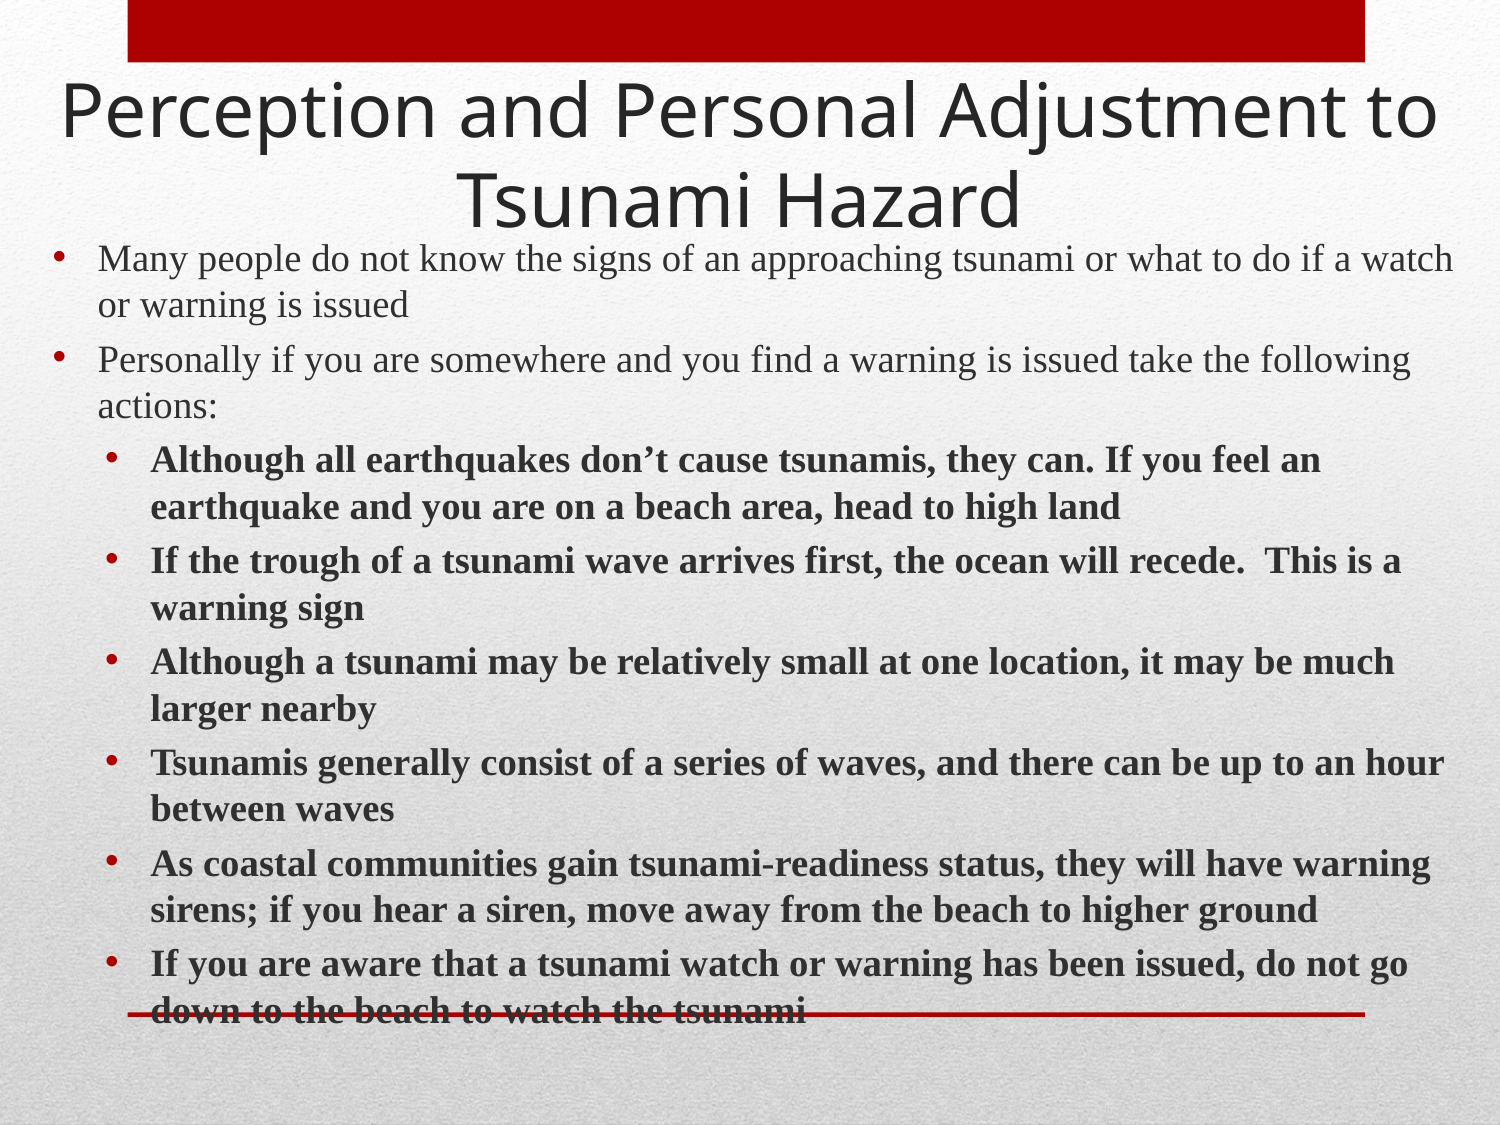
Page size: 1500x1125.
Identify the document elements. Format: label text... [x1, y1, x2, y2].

list Many people do not know the signs of an approaching tsunami or what to do if a watch or warning is issued Personally if you are somewhere and you find a warning is issued take the following actions: Although all earthquakes don’t cause tsunamis, they can. If you feel an earthquake and you are on a beach area, head to high land If the trough of a tsunami wave arrives first, the ocean will recede. This is a warning sign Although a tsunami may be relatively small at one location, it may be much larger nearby Tsunamis generally consist of a series of waves, and there can be up to an hour between waves As coastal communities gain tsunami-readiness status, they will have warning sirens; if you hear a siren, move away from the beach to higher ground If you are aware that a tsunami watch or warning has been issued, do not go down to the beach to watch the tsunami [37, 250, 1500, 1044]
title Perception and Personal Adjustment to Tsunami Hazard [0, 62, 1500, 250]
